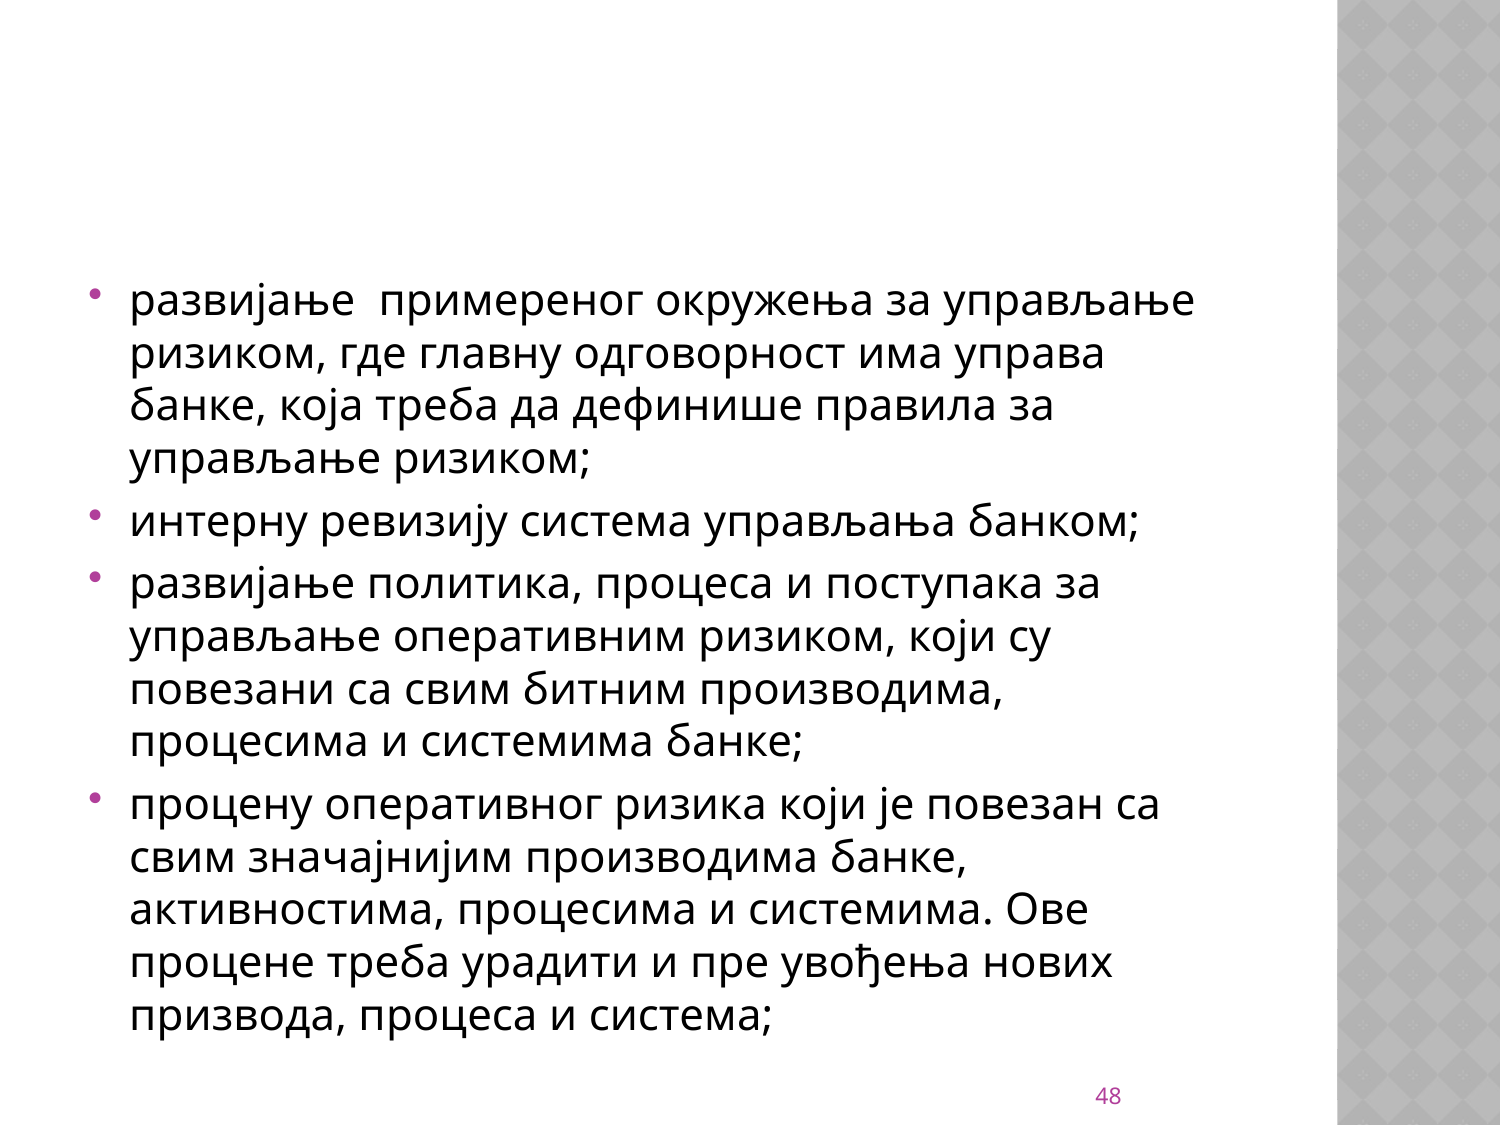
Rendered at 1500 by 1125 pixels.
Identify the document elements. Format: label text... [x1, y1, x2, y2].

list развијање примереног окружења за управљање ризиком, где главну одговорност има управа банке, која треба да дефинише правила за управљање ризиком; интерну ревизију система управљања банком; развијање политика, процеса и поступака за управљање оперативним ризиком, који су повезани са свим битним производима, процесима и системима банке; процену оперативног ризика који је повезан са свим значајнијим производима банке, активностима, процесима и системима. Ове процене треба урадити и пре увођења нових призвода, процеса и система; [75, 264, 1263, 1059]
slide_number 48 [1025, 1075, 1122, 1113]
